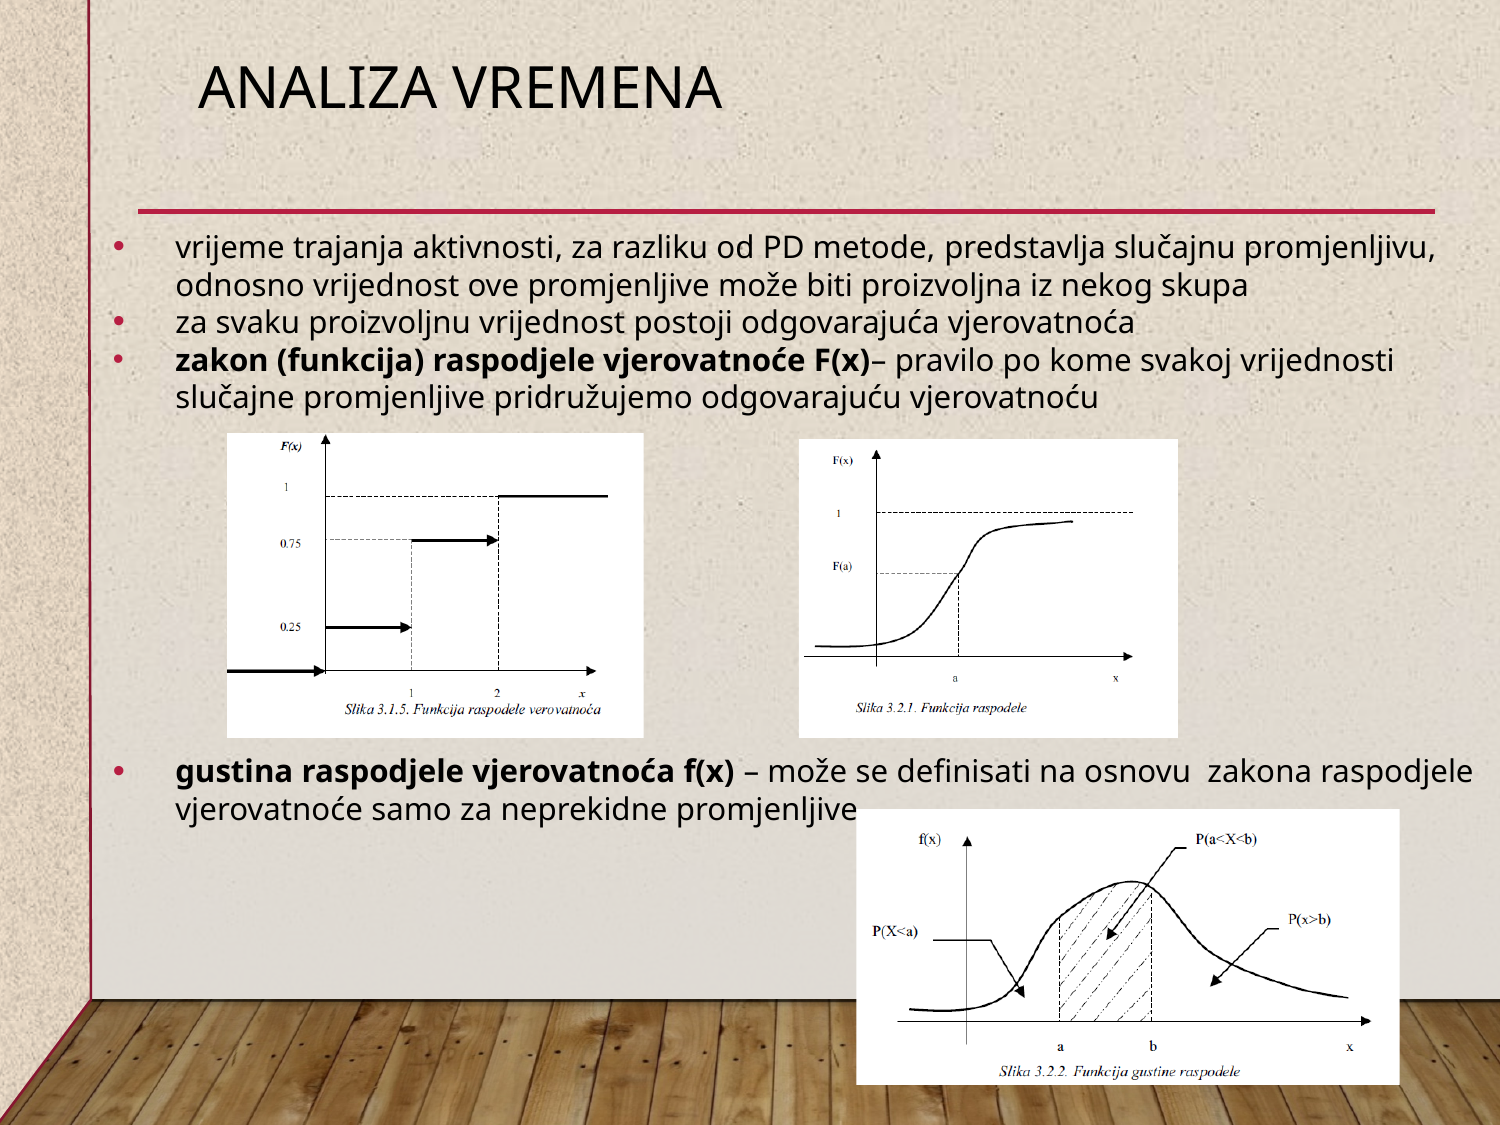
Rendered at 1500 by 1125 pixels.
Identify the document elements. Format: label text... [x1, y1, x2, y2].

title ANALIZA VREMENA [183, 42, 1459, 173]
picture [0, 999, 1500, 1125]
picture [798, 439, 1179, 738]
picture [226, 432, 644, 738]
picture [91, 0, 1500, 395]
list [856, 809, 1400, 1086]
list vrijeme trajanja aktivnosti, za razliku od PD metode, predstavlja slučajnu promjenljivu, odnosno vrijednost ove promjenljive može biti proizvoljna iz nekog skupa za svaku proizvoljnu vrijednost postoji odgovarajuća vjerovatnoća zakon (funkcija) raspodjele vjerovatnoće F(x)– pravilo po kome svakoj vrijednosti slučajne promjenljive pridružujemo odgovarajuću vjerovatnoću gustina raspodjele vjerovatnoća f(x) – može se definisati na osnovu zakona raspodjele vjerovatnoće samo za neprekidne promjenljive [97, 219, 1500, 995]
